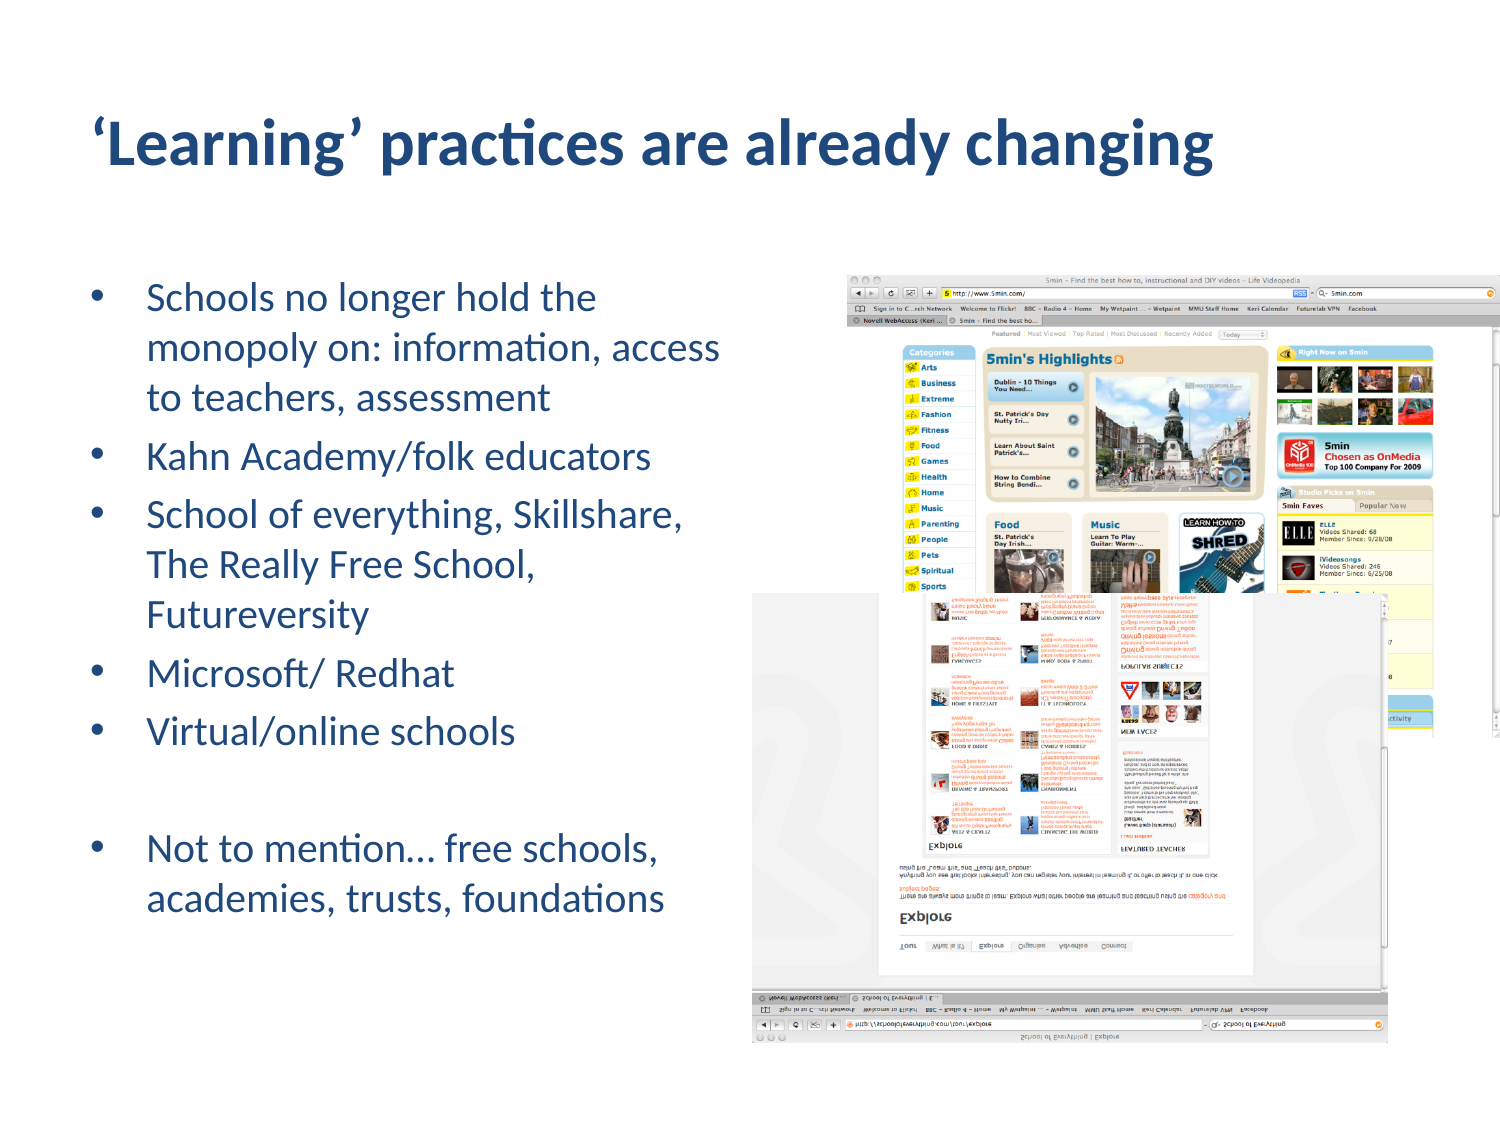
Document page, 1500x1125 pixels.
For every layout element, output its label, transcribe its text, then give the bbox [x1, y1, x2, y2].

picture [752, 274, 1500, 1043]
list Schools no longer hold the monopoly on: information, access to teachers, assessment Kahn Academy/folk educators School of everything, Skillshare, The Really Free School, Futureversity Microsoft/ Redhat Virtual/online schools Not to mention… free schools, academies, trusts, foundations [75, 262, 750, 1005]
title ‘Learning’ practices are already changing [75, 45, 1425, 233]
